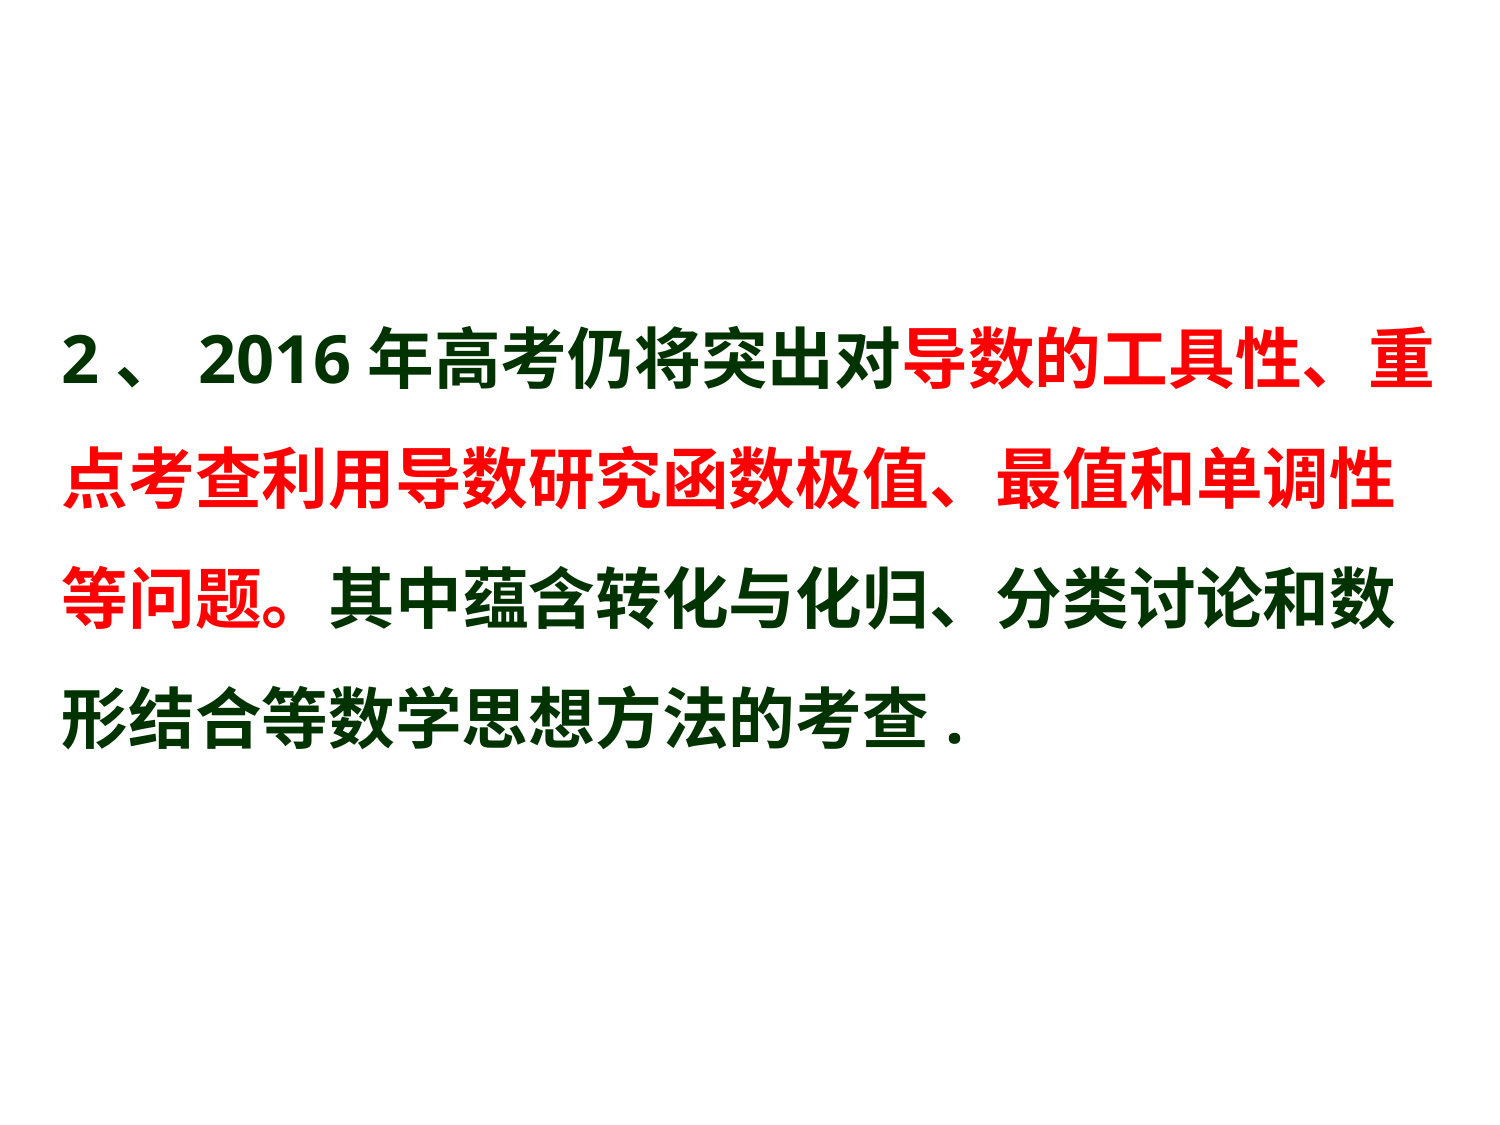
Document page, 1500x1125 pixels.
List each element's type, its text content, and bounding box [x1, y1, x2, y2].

text_box 2、2016年高考仍将突出对导数的工具性、重点考查利用导数研究函数极值、最值和单调性等问题。其中蕴含转化与化归、分类讨论和数形结合等数学思想方法的考查. [46, 269, 1466, 824]
